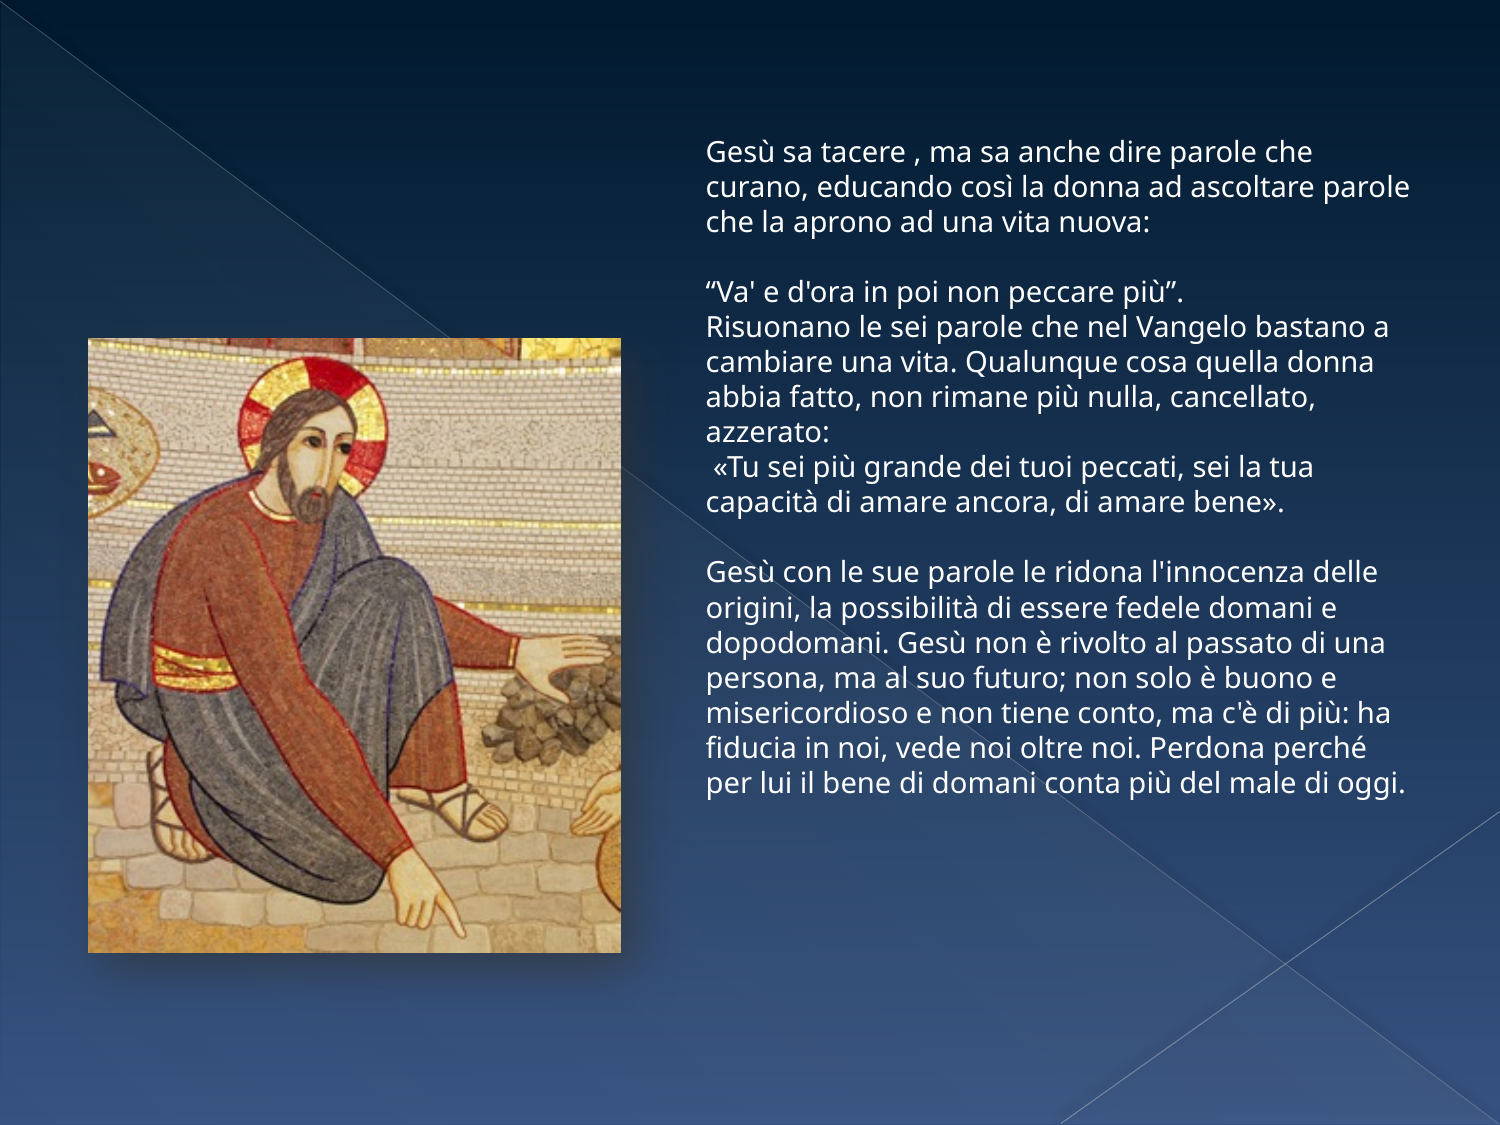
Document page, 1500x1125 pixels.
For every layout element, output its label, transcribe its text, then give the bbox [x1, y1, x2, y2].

picture [88, 337, 621, 953]
list Gesù sa tacere , ma sa anche dire parole che curano, educando così la donna ad ascoltare parole che la aprono ad una vita nuova: “Va' e d'ora in poi non peccare più”. Risuonano le sei parole che nel Vangelo bastano a cambiare una vita. Qualunque cosa quella donna abbia fatto, non rimane più nulla, cancellato, azzerato: «Tu sei più grande dei tuoi peccati, sei la tua capacità di amare ancora, di amare bene». Gesù con le sue parole le ridona l'innocenza delle origini, la possibilità di essere fedele domani e dopodomani. Gesù non è rivolto al passato di una persona, ma al suo futuro; non solo è buono e misericordioso e non tiene conto, ma c'è di più: ha fiducia in noi, vede noi oltre noi. Perdona perché per lui il bene di domani conta più del male di oggi. [690, 125, 1436, 1053]
